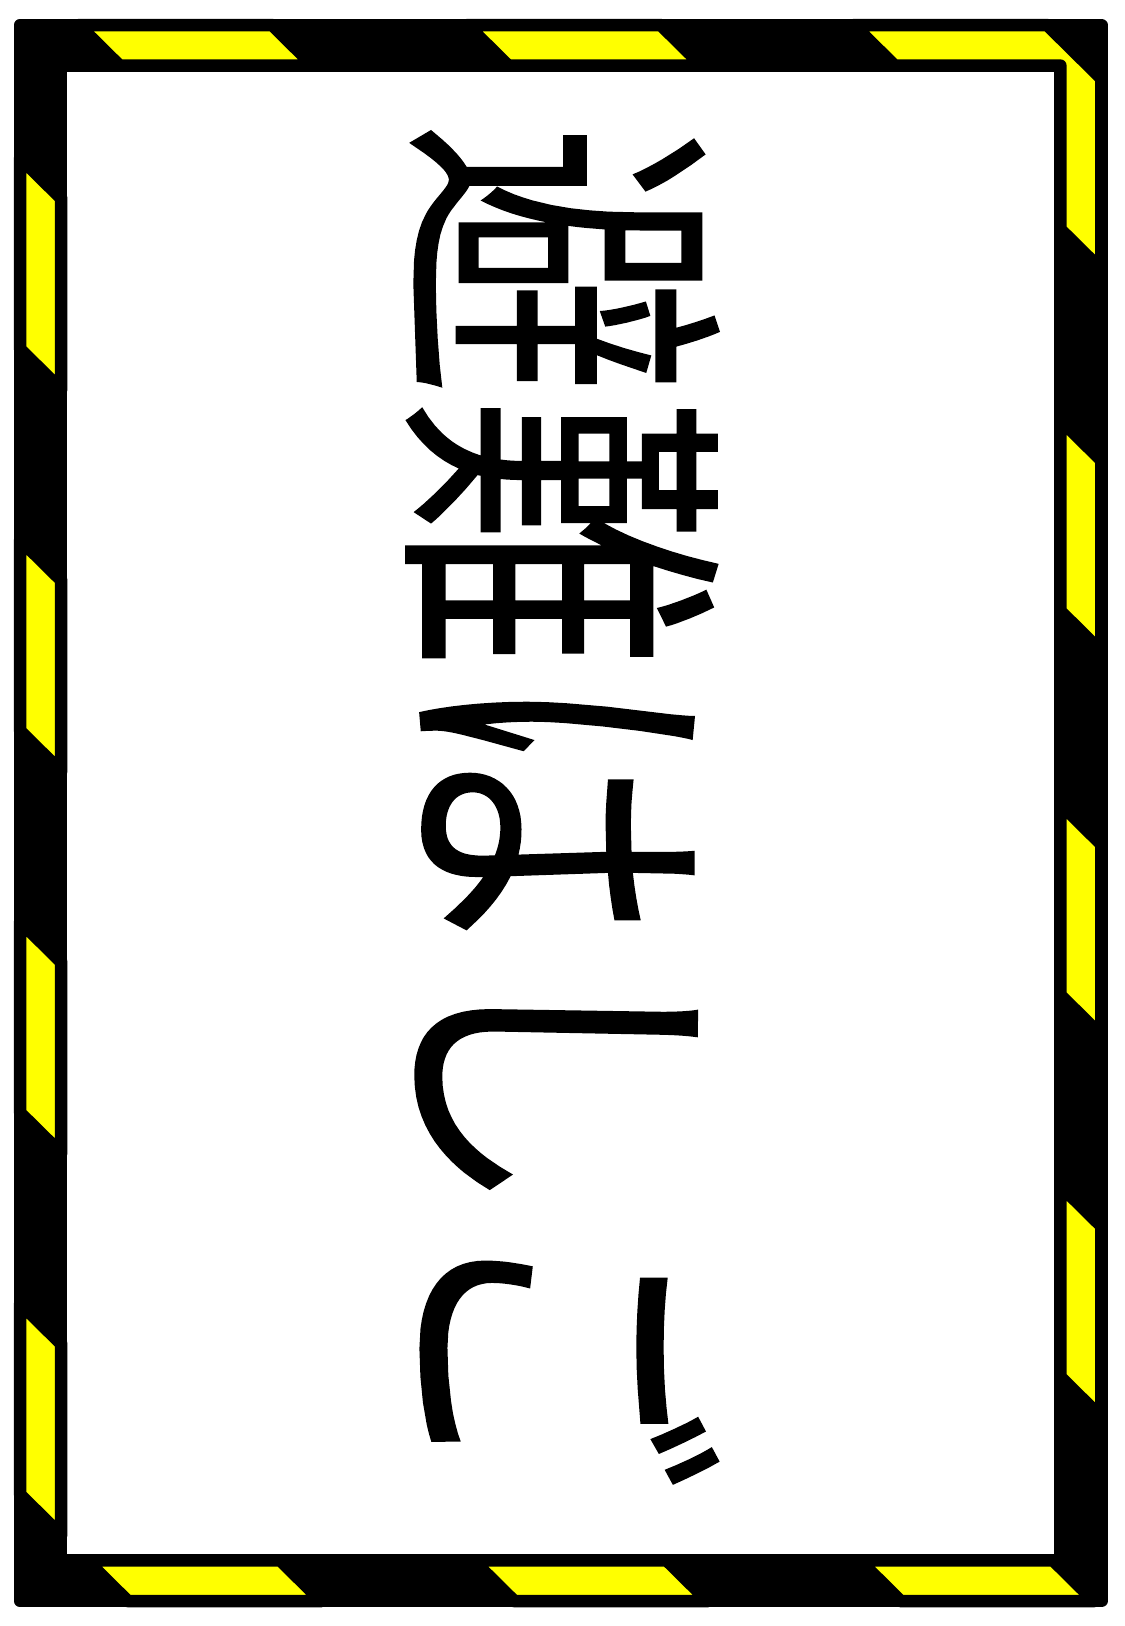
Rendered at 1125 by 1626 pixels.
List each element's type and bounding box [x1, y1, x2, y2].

text_box [0, 272, 1125, 1354]
